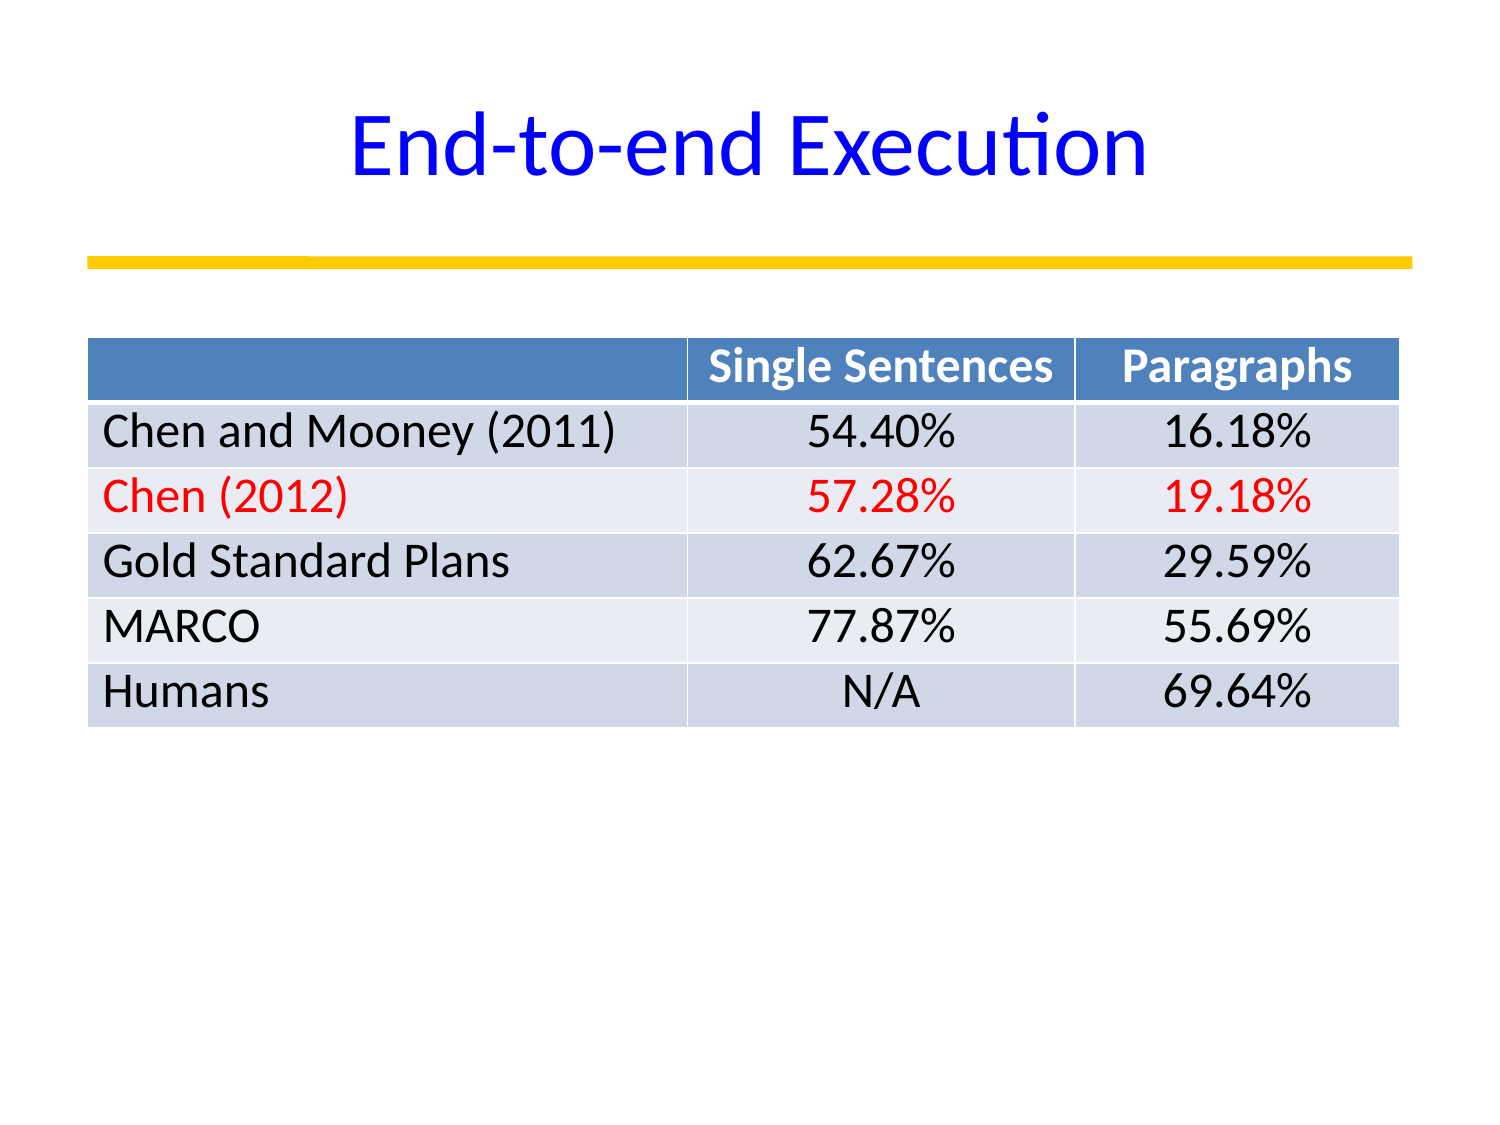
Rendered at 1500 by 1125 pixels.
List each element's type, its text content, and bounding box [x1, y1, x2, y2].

table_header [88, 338, 687, 400]
table_cell Gold Standard Plans [88, 534, 687, 597]
table_cell 57.28% [688, 469, 1074, 532]
table_cell 29.59% [1076, 534, 1399, 597]
table_cell 77.87% [688, 599, 1074, 662]
table_cell Chen and Mooney (2011) [88, 405, 687, 467]
table_cell 55.69% [1076, 599, 1399, 662]
table_cell MARCO [88, 599, 687, 662]
table_cell Chen (2012) [88, 469, 687, 532]
table_cell N/A [688, 664, 1074, 727]
table_cell 62.67% [688, 534, 1074, 597]
table_cell 54.40% [688, 405, 1074, 467]
title End-to-end Execution [75, 45, 1425, 233]
table_header Paragraphs [1076, 338, 1399, 400]
table_cell 19.18% [1076, 469, 1399, 532]
table_cell 69.64% [1076, 664, 1399, 727]
table_header Single Sentences [688, 338, 1074, 400]
table_cell 16.18% [1076, 405, 1399, 467]
table_cell Humans [88, 664, 687, 727]
